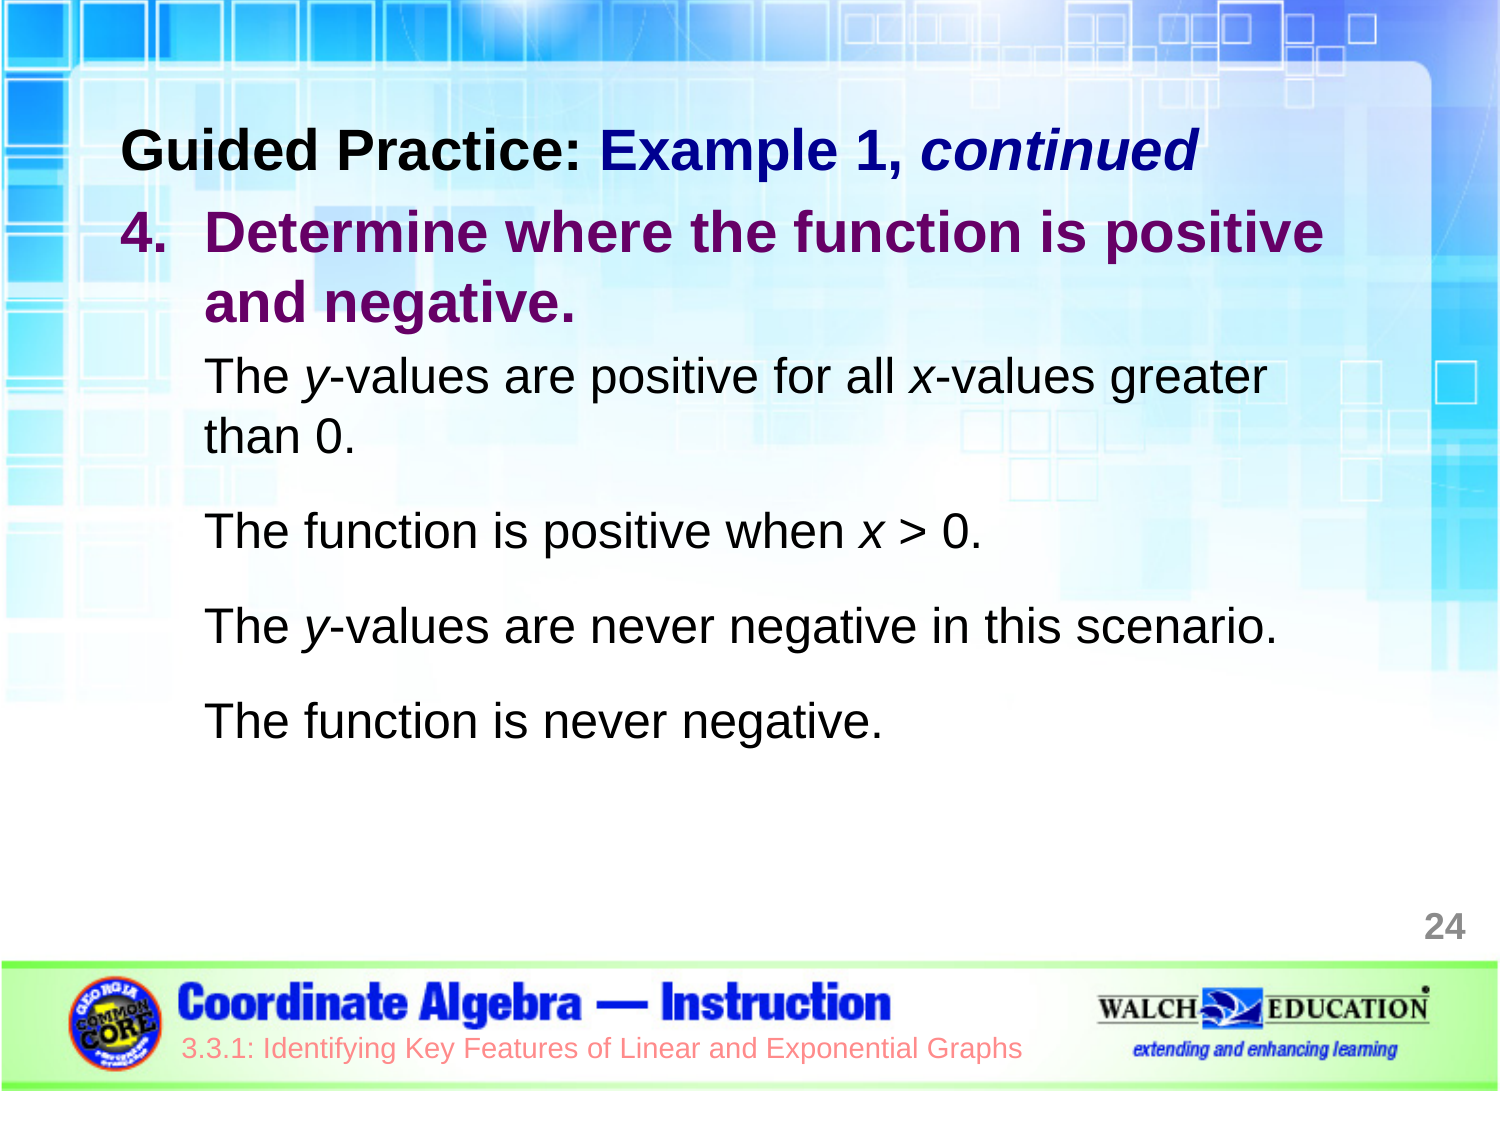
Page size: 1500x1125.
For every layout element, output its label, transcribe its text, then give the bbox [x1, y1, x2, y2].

slide_number 24 [1361, 901, 1481, 949]
footer 3.3.1: Identifying Key Features of Linear and Exponential Graphs [166, 1024, 1080, 1069]
subtitle Guided Practice: Example 1, continued Determine where the function is positive and negative. The y-values are positive for all x-values greater than 0. The function is positive when x > 0. The y-values are never negative in this scenario. The function is never negative. [105, 105, 1394, 925]
picture [1, 0, 1500, 1091]
